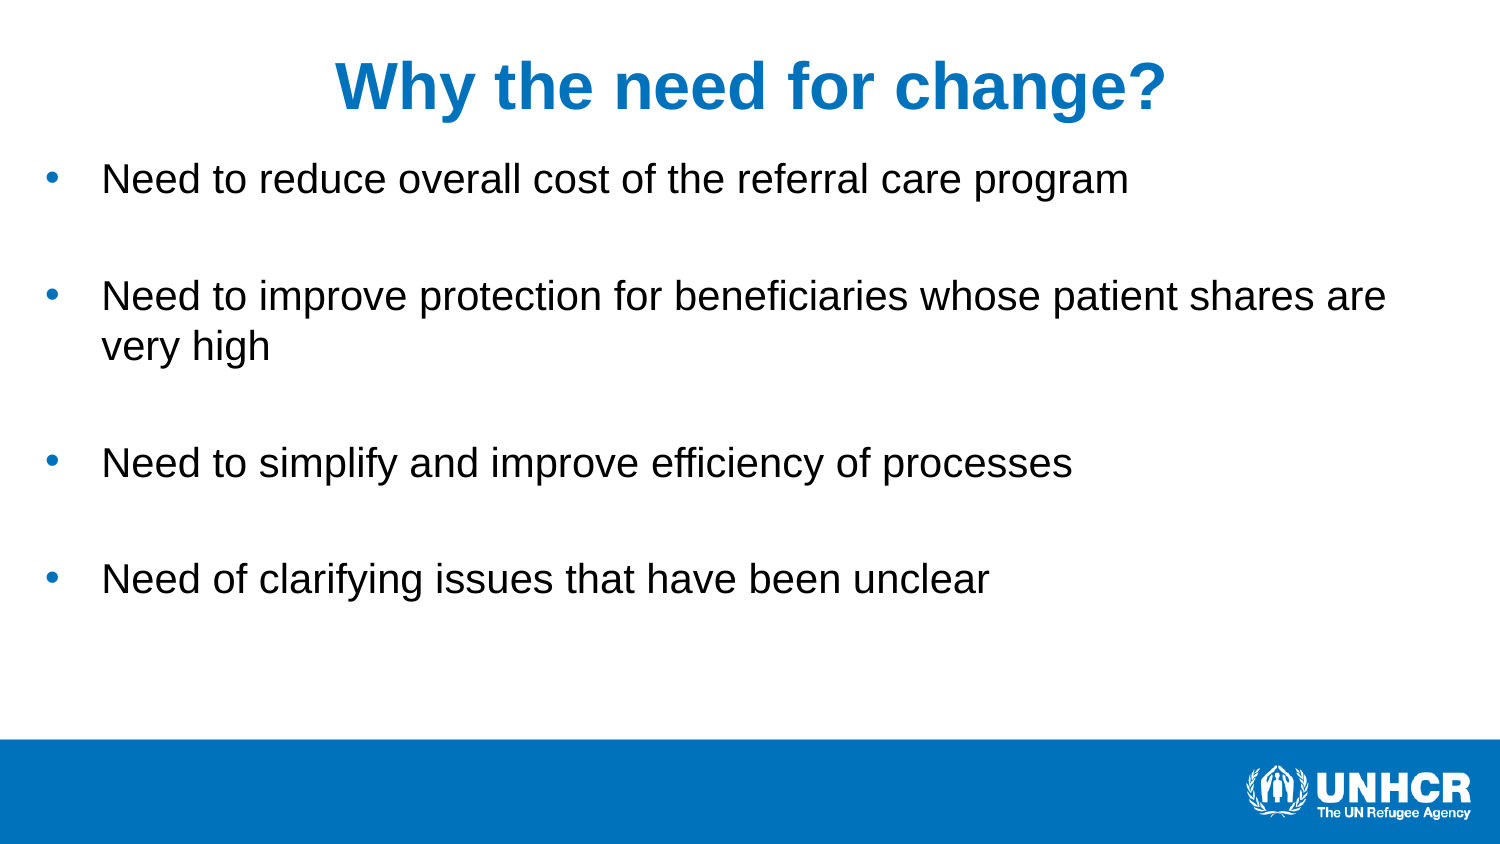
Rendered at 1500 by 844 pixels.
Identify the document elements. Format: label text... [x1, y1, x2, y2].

subtitle Need to reduce overall cost of the referral care program Need to improve protection for beneficiaries whose patient shares are very high Need to simplify and improve efficiency of processes Need of clarifying issues that have been unclear [29, 152, 1476, 674]
picture [0, 739, 1500, 844]
title Why the need for change? [29, 44, 1476, 124]
